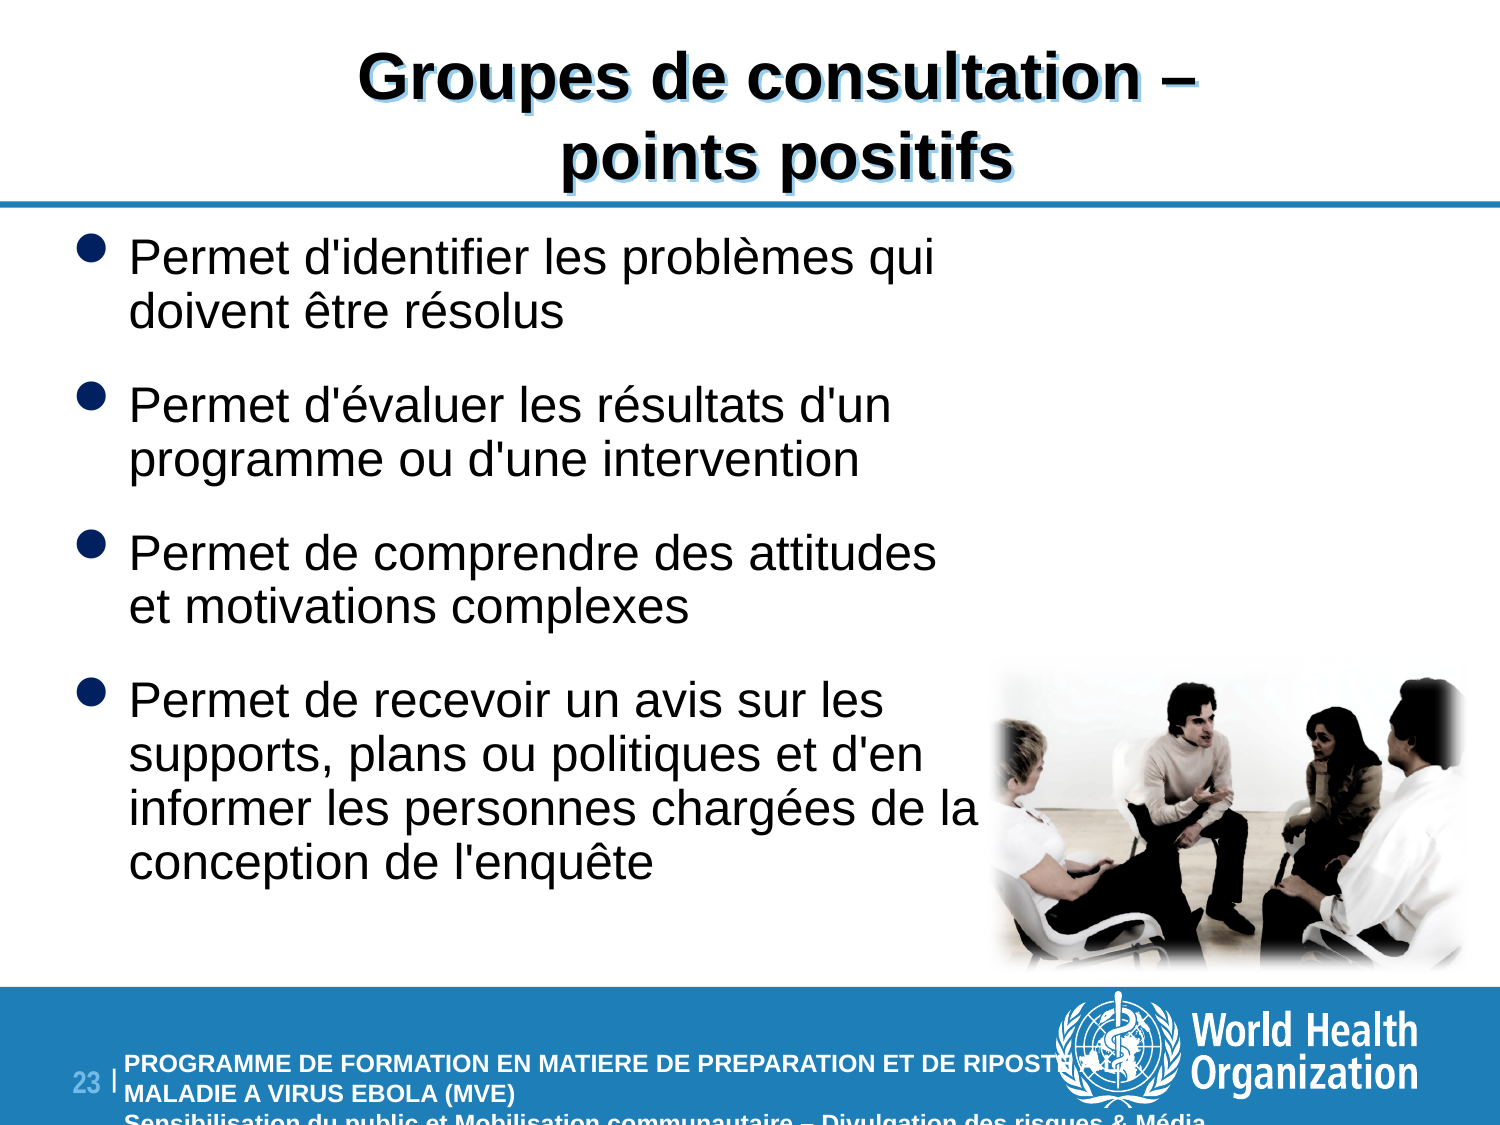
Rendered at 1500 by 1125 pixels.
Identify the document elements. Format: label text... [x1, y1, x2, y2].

title Groupes de consultation – points positifs [75, 19, 1500, 207]
list Permet d'identifier les problèmes qui doivent être résolus Permet d'évaluer les résultats d'un programme ou d'une intervention Permet de comprendre des attitudes et motivations complexes Permet de recevoir un avis sur les supports, plans ou politiques et d'en informer les personnes chargées de la conception de l'enquête [72, 230, 988, 988]
picture [987, 656, 1470, 974]
